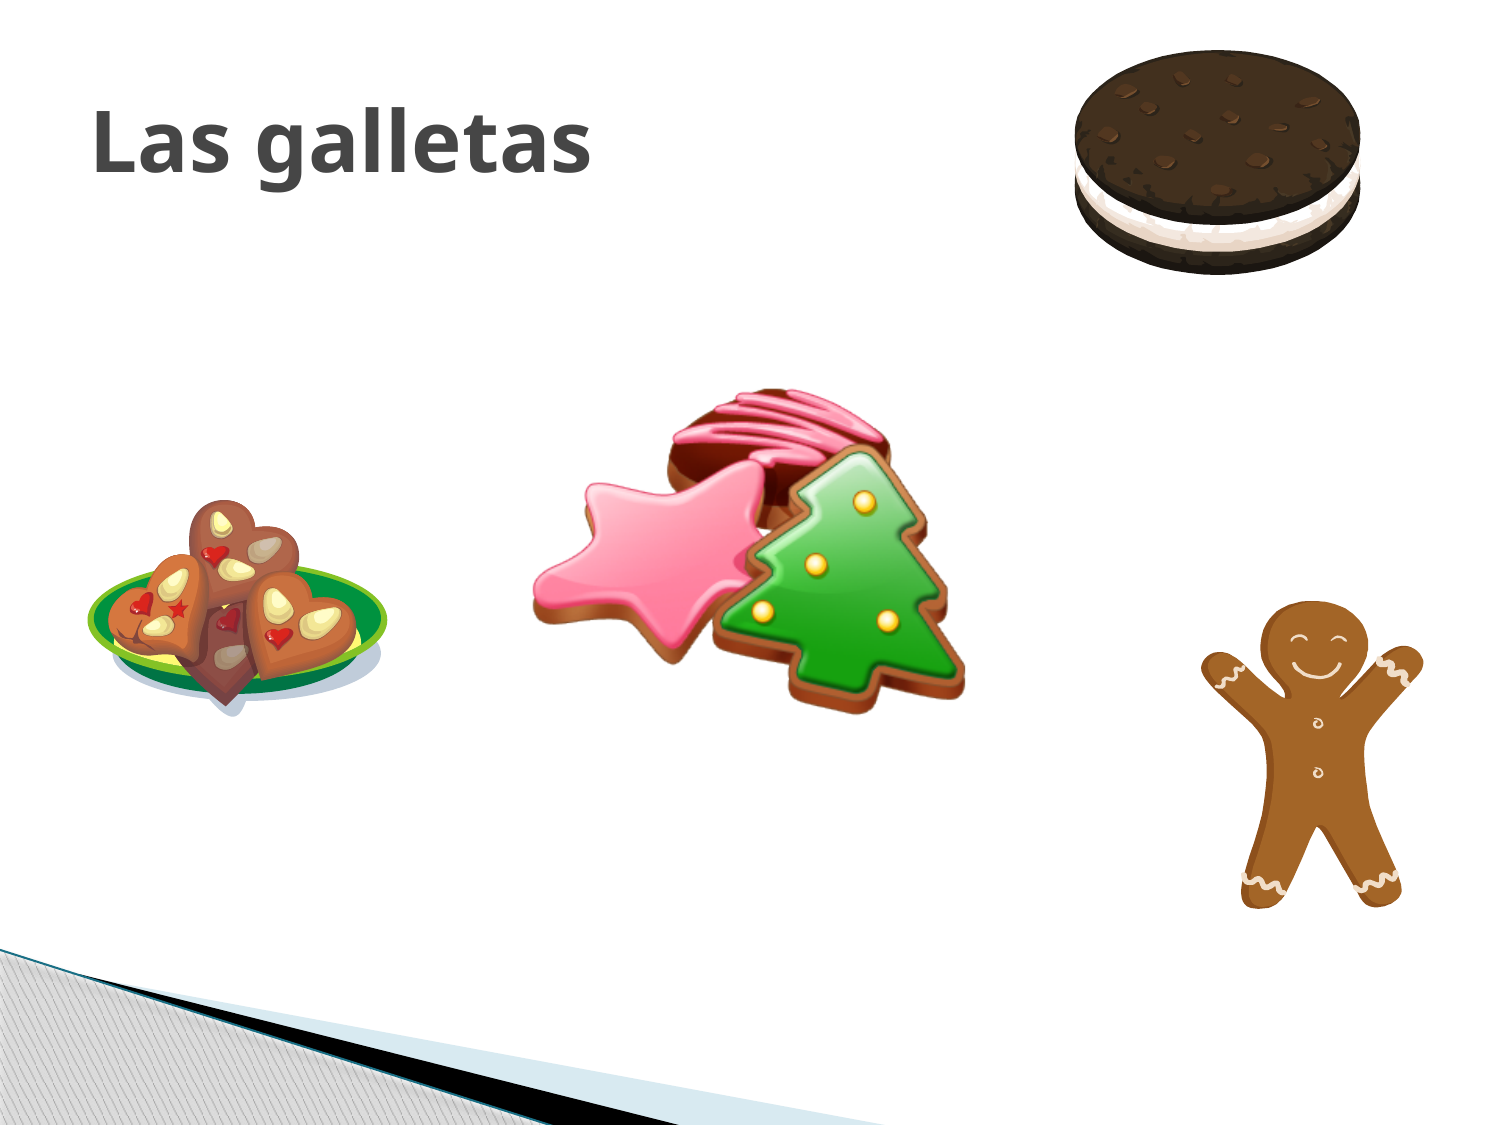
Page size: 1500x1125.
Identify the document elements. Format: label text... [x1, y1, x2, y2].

title Las galletas [75, 45, 1425, 233]
picture [1074, 49, 1361, 276]
picture [87, 499, 388, 717]
picture [524, 337, 976, 788]
picture [1199, 599, 1425, 911]
